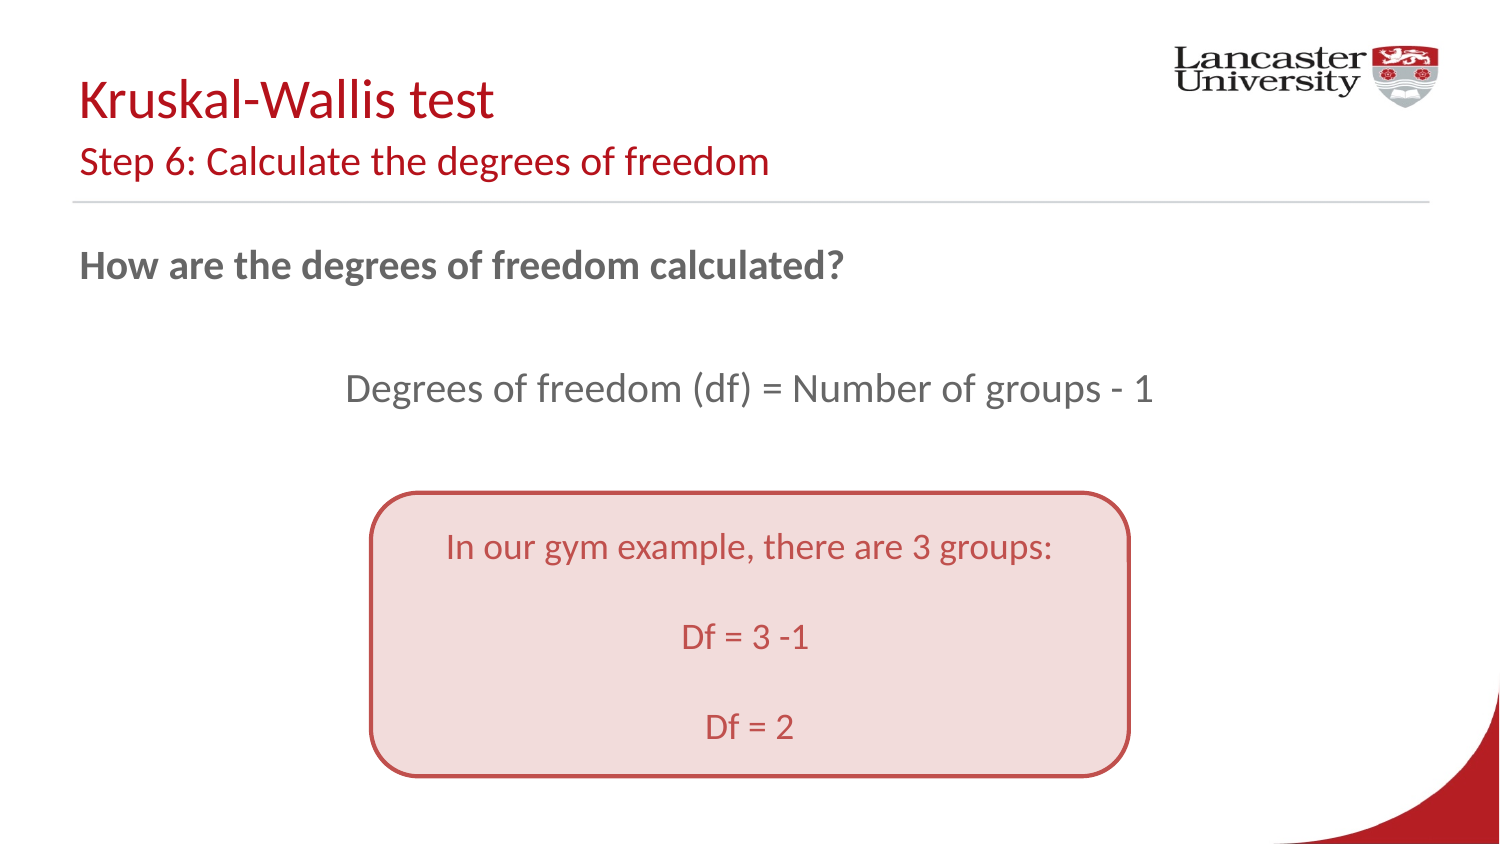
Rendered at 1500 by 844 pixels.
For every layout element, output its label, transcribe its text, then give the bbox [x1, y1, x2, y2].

text_box Degrees of freedom (df) = Number of groups - 1 [41, 353, 1459, 422]
picture [0, 0, 1500, 844]
list How are the degrees of freedom calculated? [64, 230, 1483, 299]
title Kruskal-Wallis test Step 6: Calculate the degrees of freedom [64, 67, 1483, 210]
text_box In our gym example, there are 3 groups: Df = 3 -1 Df = 2 [368, 490, 1131, 779]
